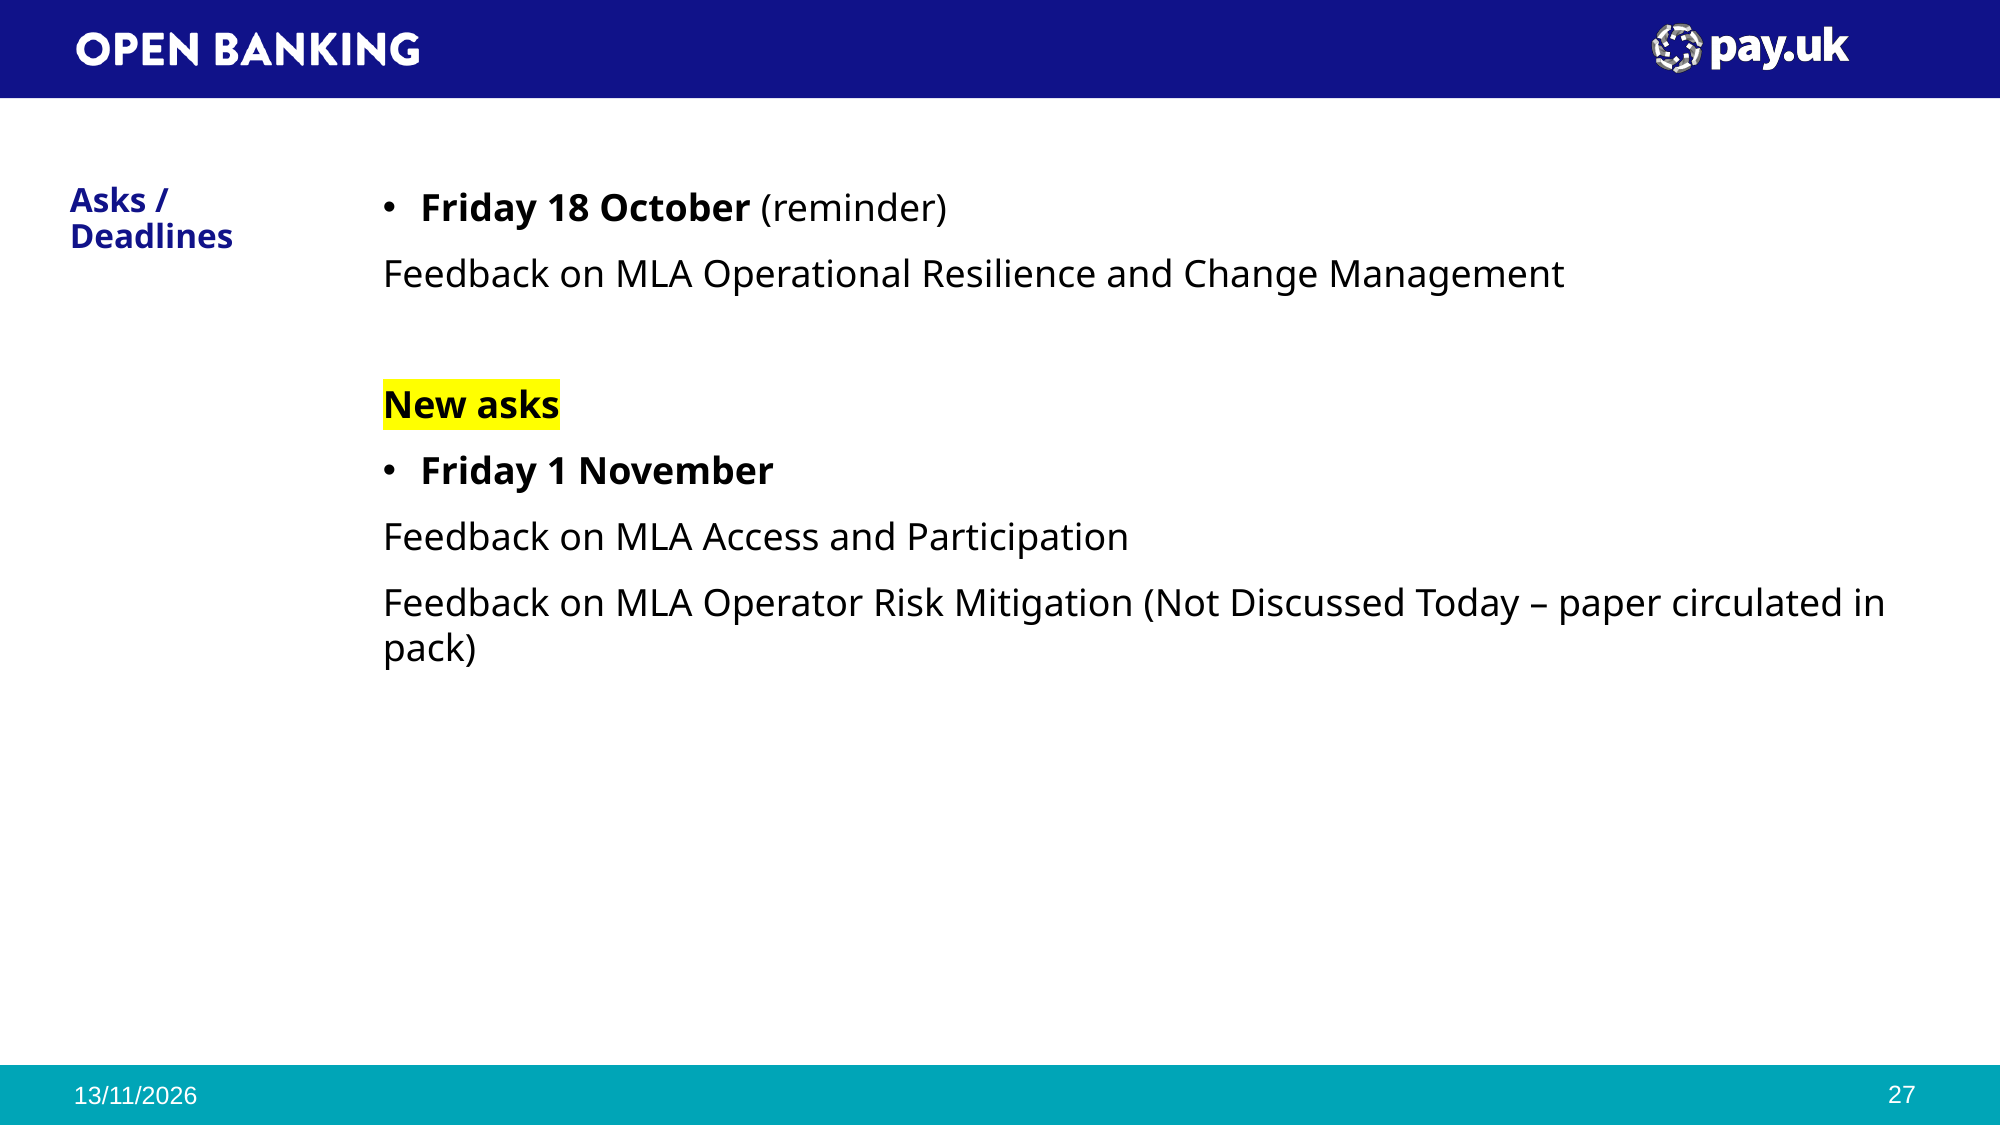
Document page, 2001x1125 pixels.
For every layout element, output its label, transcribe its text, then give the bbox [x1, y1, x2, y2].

title Asks / Deadlines [54, 176, 291, 453]
footer [662, 1064, 1338, 1124]
picture [1644, 12, 1856, 78]
picture [43, 0, 452, 99]
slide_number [59, 1065, 509, 1125]
slide_number 27 [1412, 1064, 1932, 1124]
list Friday 18 October (reminder) Feedback on MLA Operational Resilience and Change Management New asks Friday 1 November Feedback on MLA Access and Participation Feedback on MLA Operator Risk Mitigation (Not Discussed Today – paper circulated in pack) [367, 176, 1925, 1017]
